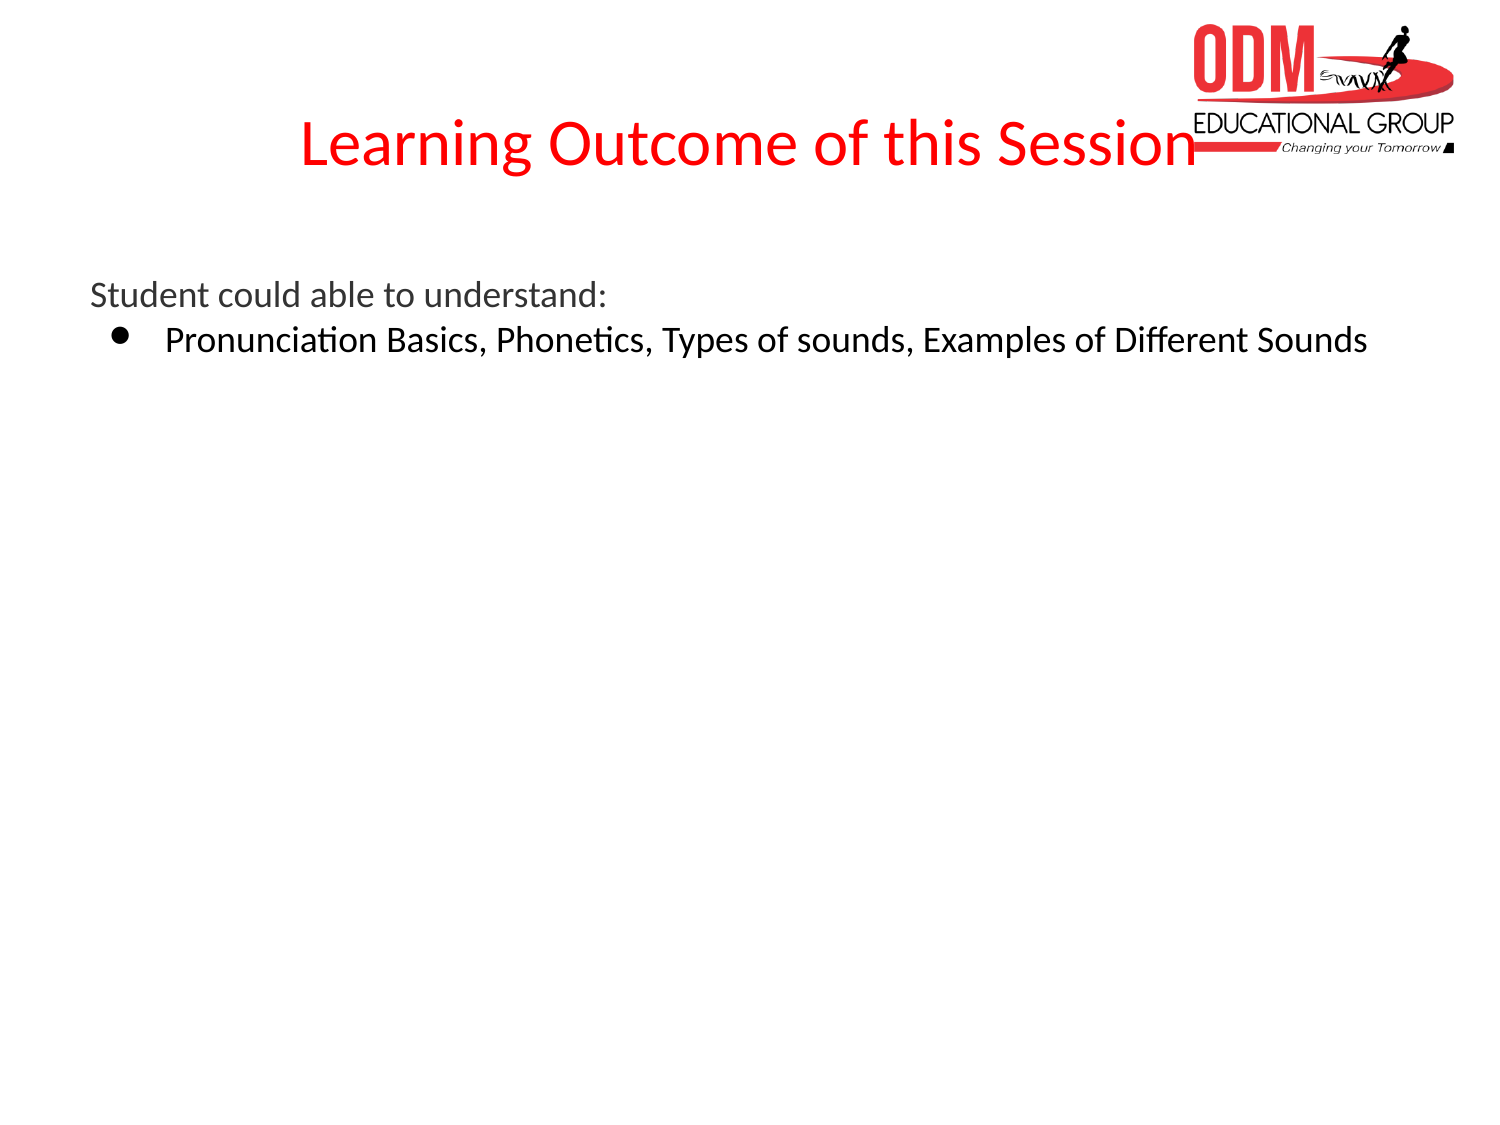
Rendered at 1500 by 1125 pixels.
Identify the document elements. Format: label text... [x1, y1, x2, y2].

title Learning Outcome of this Session [75, 45, 1425, 233]
picture [1194, 24, 1454, 154]
list Student could able to understand: Pronunciation Basics, Phonetics, Types of sounds, Examples of Different Sounds [75, 262, 1425, 1005]
